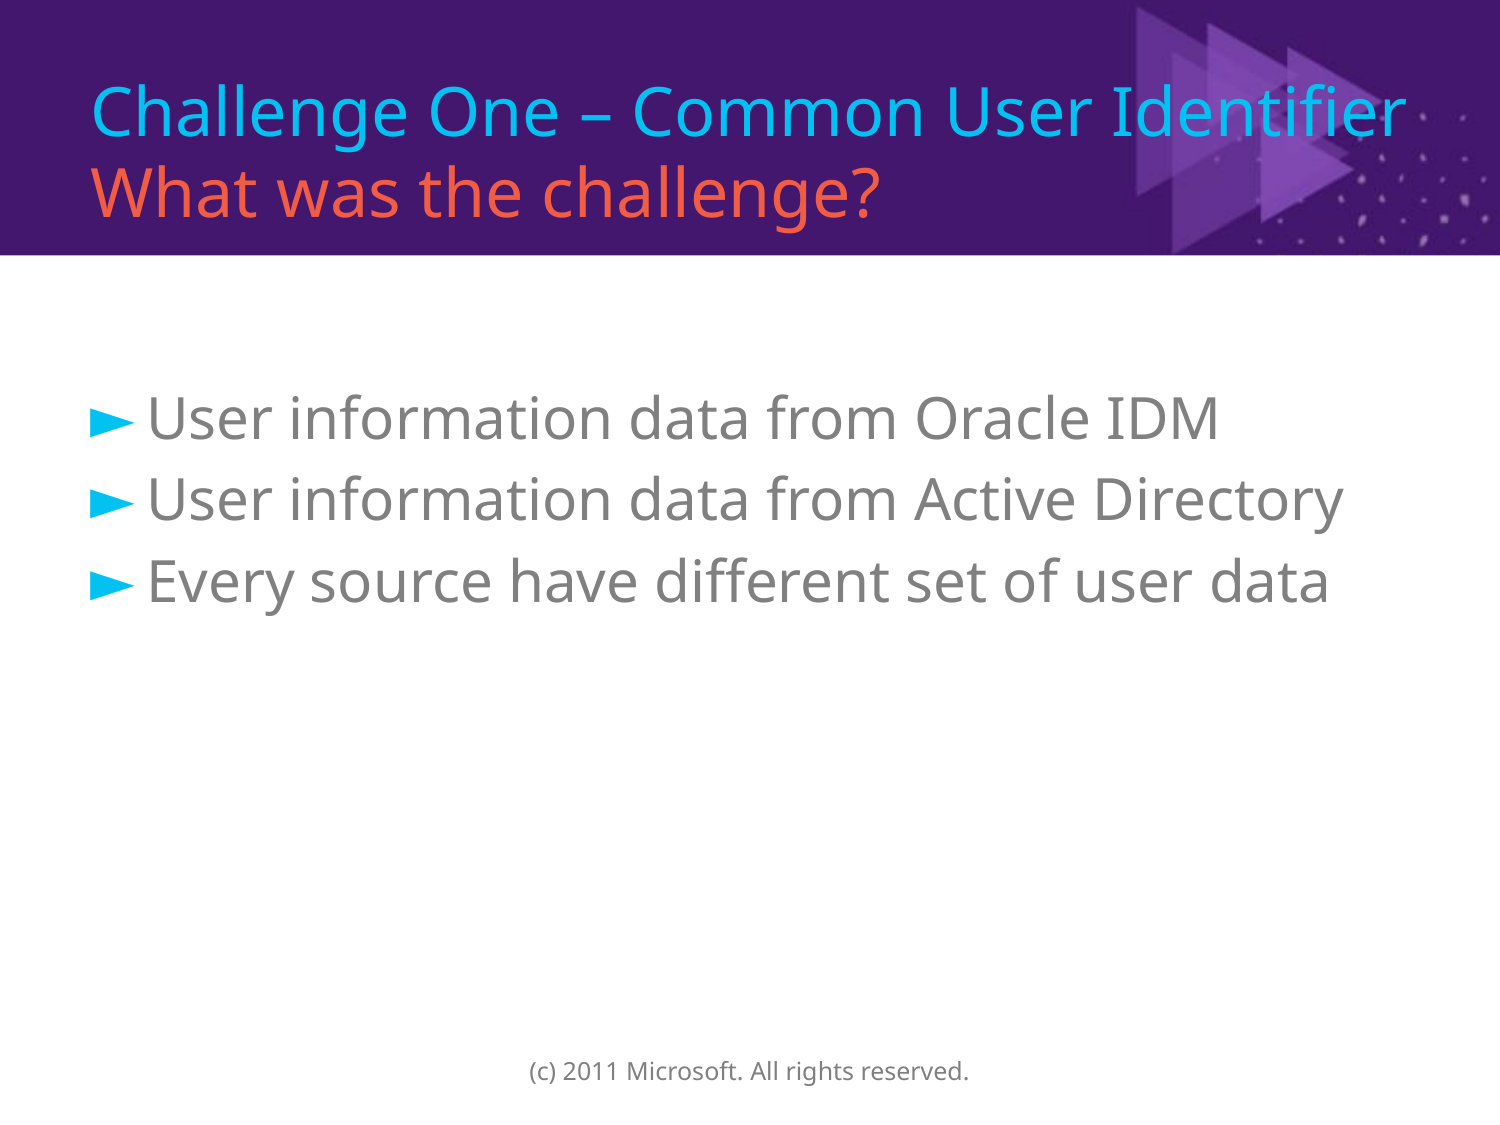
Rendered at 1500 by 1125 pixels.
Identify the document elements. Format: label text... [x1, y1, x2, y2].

footer (c) 2011 Microsoft. All rights reserved. [512, 1042, 988, 1103]
title Challenge One – Common User Identifier What was the challenge? [75, 56, 1425, 244]
picture [0, 0, 1500, 255]
list User information data from Oracle IDM User information data from Active Directory Every source have different set of user data [75, 373, 1425, 1005]
